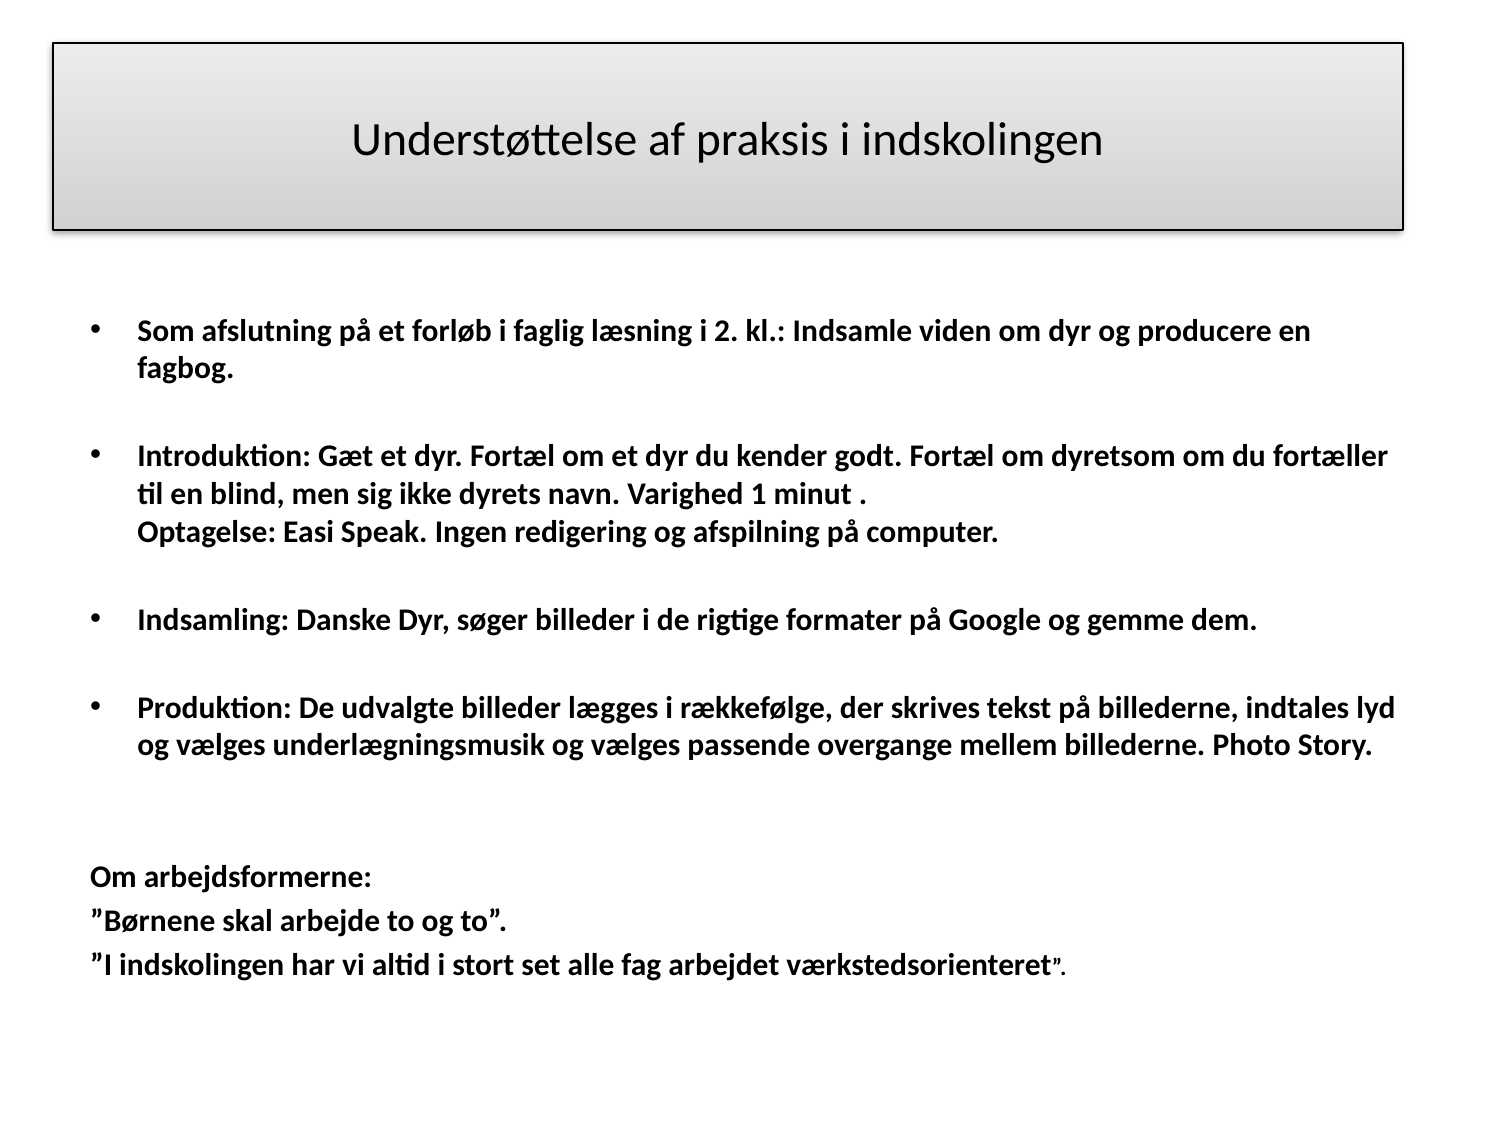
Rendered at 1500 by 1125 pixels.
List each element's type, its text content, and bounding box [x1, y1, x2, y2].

title Understøttelse af praksis i indskolingen [52, 42, 1404, 231]
list Som afslutning på et forløb i faglig læsning i 2. kl.: Indsamle viden om dyr og producere en fagbog. Introduktion: Gæt et dyr. Fortæl om et dyr du kender godt. Fortæl om dyretsom om du fortæller til en blind, men sig ikke dyrets navn. Varighed 1 minut . Optagelse: Easi Speak. Ingen redigering og afspilning på computer. Indsamling: Danske Dyr, søger billeder i de rigtige formater på Google og gemme dem. Produktion: De udvalgte billeder lægges i rækkefølge, der skrives tekst på billederne, indtales lyd og vælges underlægningsmusik og vælges passende overgange mellem billederne. Photo Story. Om arbejdsformerne: ”Børnene skal arbejde to og to”. ”I indskolingen har vi altid i stort set alle fag arbejdet værkstedsorienteret”. [75, 278, 1425, 1059]
